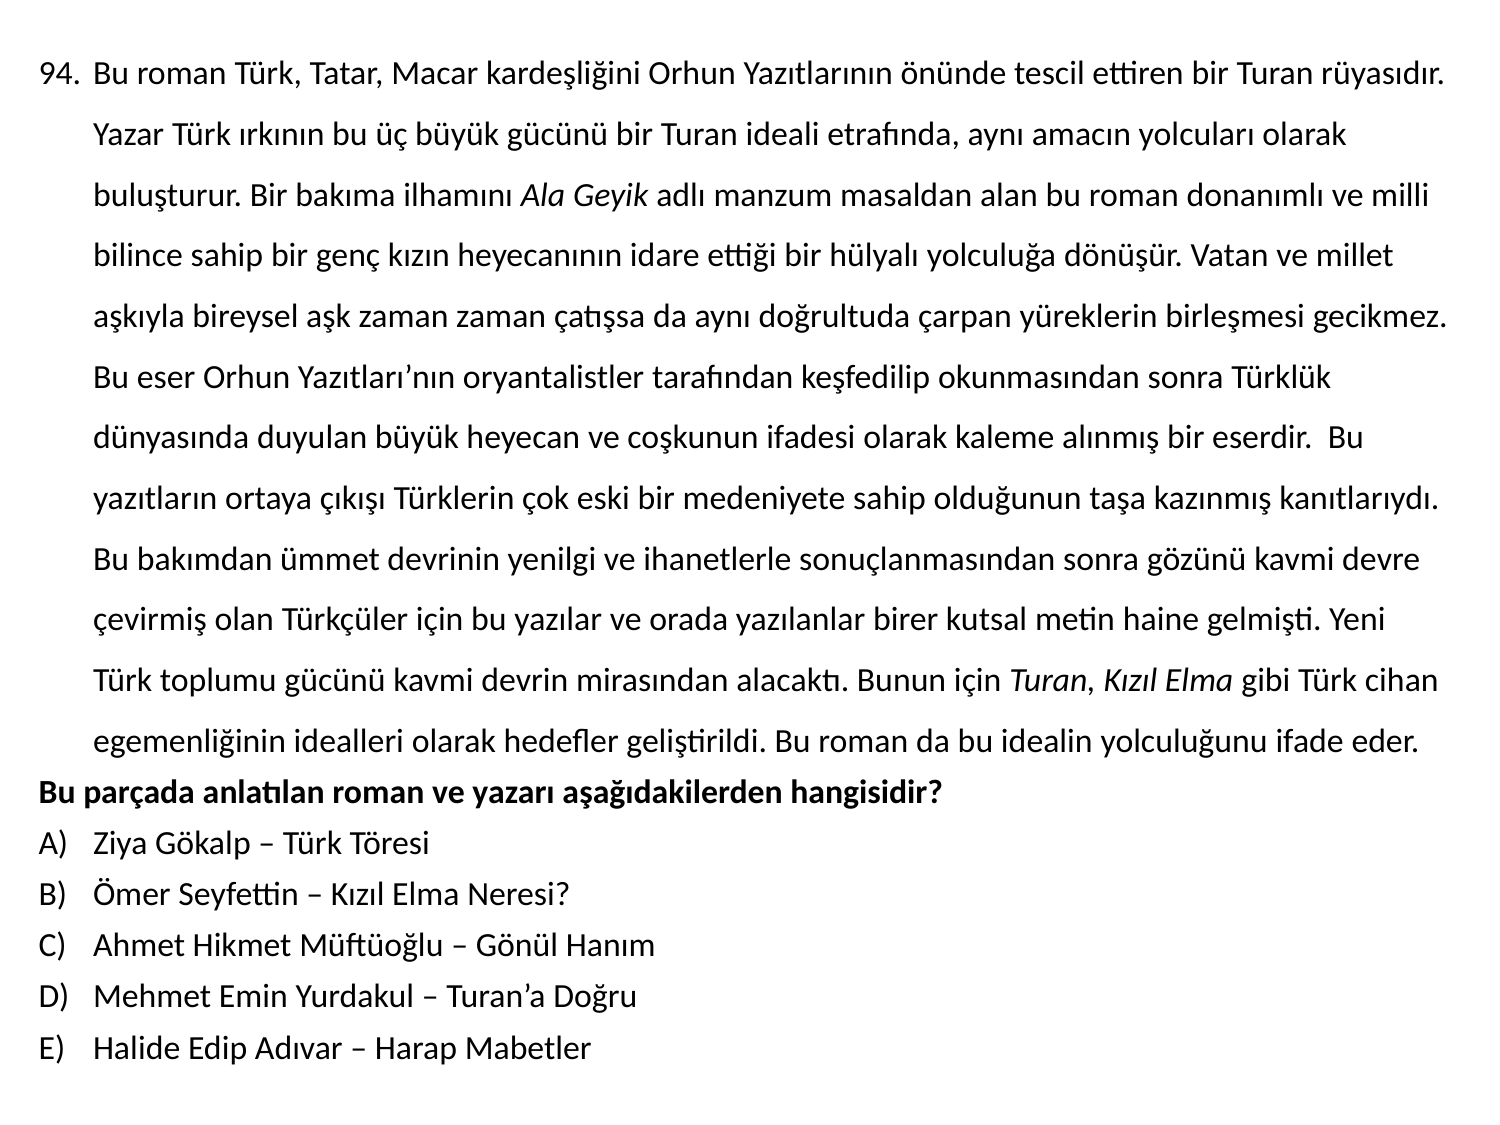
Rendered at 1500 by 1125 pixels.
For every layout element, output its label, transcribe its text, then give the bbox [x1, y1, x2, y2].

list Bu roman Türk, Tatar, Macar kardeşliğini Orhun Yazıtlarının önünde tescil ettiren bir Turan rüyasıdır. Yazar Türk ırkının bu üç büyük gücünü bir Turan ideali etrafında, aynı amacın yolcuları olarak buluşturur. Bir bakıma ilhamını Ala Geyik adlı manzum masaldan alan bu roman donanımlı ve milli bilince sahip bir genç kızın heyecanının idare ettiği bir hülyalı yolculuğa dönüşür. Vatan ve millet aşkıyla bireysel aşk zaman zaman çatışsa da aynı doğrultuda çarpan yüreklerin birleşmesi gecikmez. Bu eser Orhun Yazıtları’nın oryantalistler tarafından keşfedilip okunmasından sonra Türklük dünyasında duyulan büyük heyecan ve coşkunun ifadesi olarak kaleme alınmış bir eserdir. Bu yazıtların ortaya çıkışı Türklerin çok eski bir medeniyete sahip olduğunun taşa kazınmış kanıtlarıydı. Bu bakımdan ümmet devrinin yenilgi ve ihanetlerle sonuçlanmasından sonra gözünü kavmi devre çevirmiş olan Türkçüler için bu yazılar ve orada yazılanlar birer kutsal metin haine gelmişti. Yeni Türk toplumu gücünü kavmi devrin mirasından alacaktı. Bunun için Turan, Kızıl Elma gibi Türk cihan egemenliğinin idealleri olarak hedefler geliştirildi. Bu roman da bu idealin yolculuğunu ifade eder. Bu parçada anlatılan roman ve yazarı aşağıdakilerden hangisidir? Ziya Gökalp – Türk Töresi Ömer Seyfettin – Kızıl Elma Neresi? Ahmet Hikmet Müftüoğlu – Gönül Hanım Mehmet Emin Yurdakul – Turan’a Doğru Halide Edip Adıvar – Harap Mabetler [23, 23, 1465, 1125]
